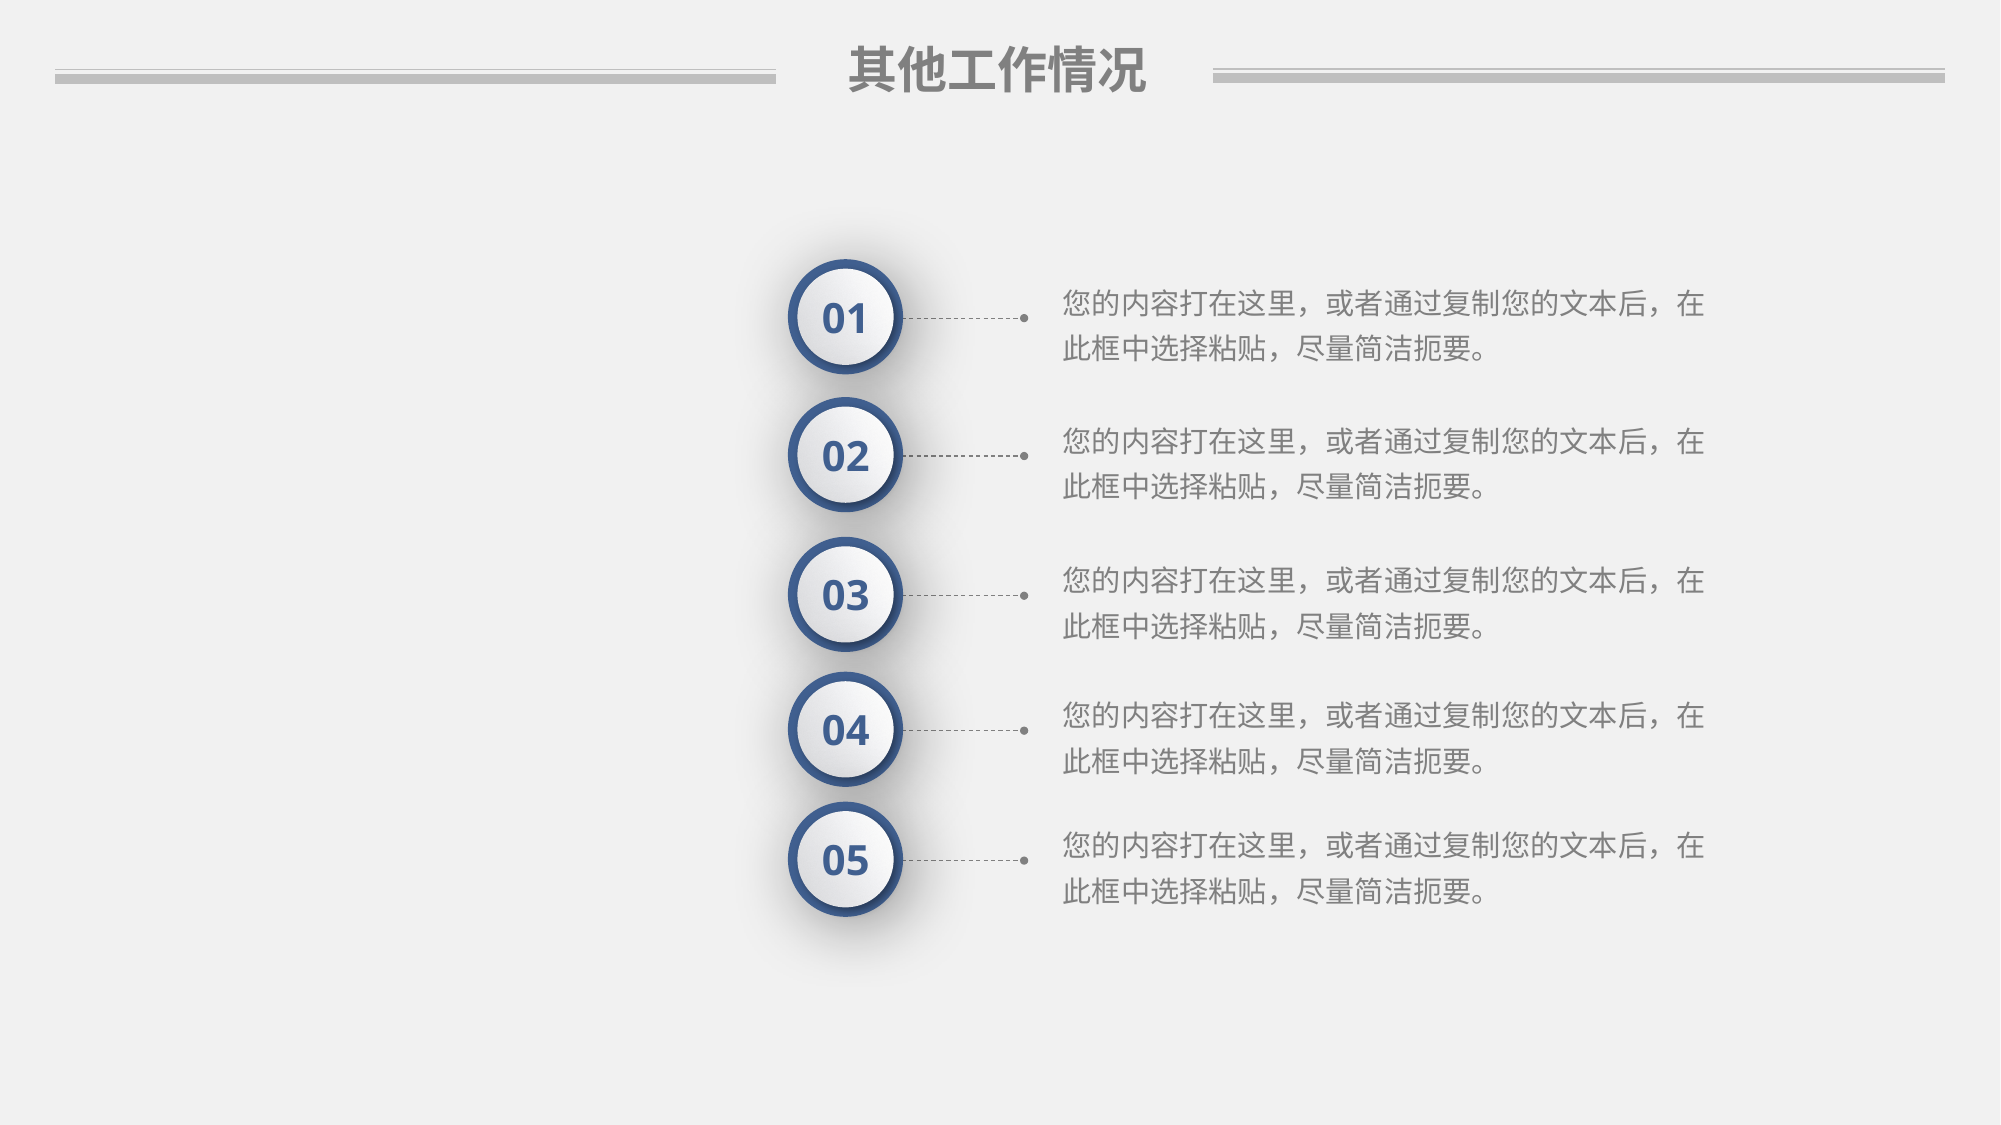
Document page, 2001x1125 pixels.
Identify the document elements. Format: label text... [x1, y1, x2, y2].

text_box 您的内容打在这里，或者通过复制您的文本后，在此框中选择粘贴，尽量简洁扼要。 [1047, 679, 1745, 786]
text_box 其他工作情况 [782, 30, 1213, 106]
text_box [787, 536, 905, 653]
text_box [787, 258, 905, 375]
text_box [787, 801, 905, 918]
text_box 您的内容打在这里，或者通过复制您的文本后，在此框中选择粘贴，尽量简洁扼要。 [1047, 267, 1745, 373]
text_box 您的内容打在这里，或者通过复制您的文本后，在此框中选择粘贴，尽量简洁扼要。 [1047, 544, 1745, 651]
text_box 您的内容打在这里，或者通过复制您的文本后，在此框中选择粘贴，尽量简洁扼要。 [1047, 405, 1745, 511]
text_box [787, 671, 905, 788]
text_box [787, 396, 905, 513]
text_box 您的内容打在这里，或者通过复制您的文本后，在此框中选择粘贴，尽量简洁扼要。 [1047, 809, 1745, 916]
